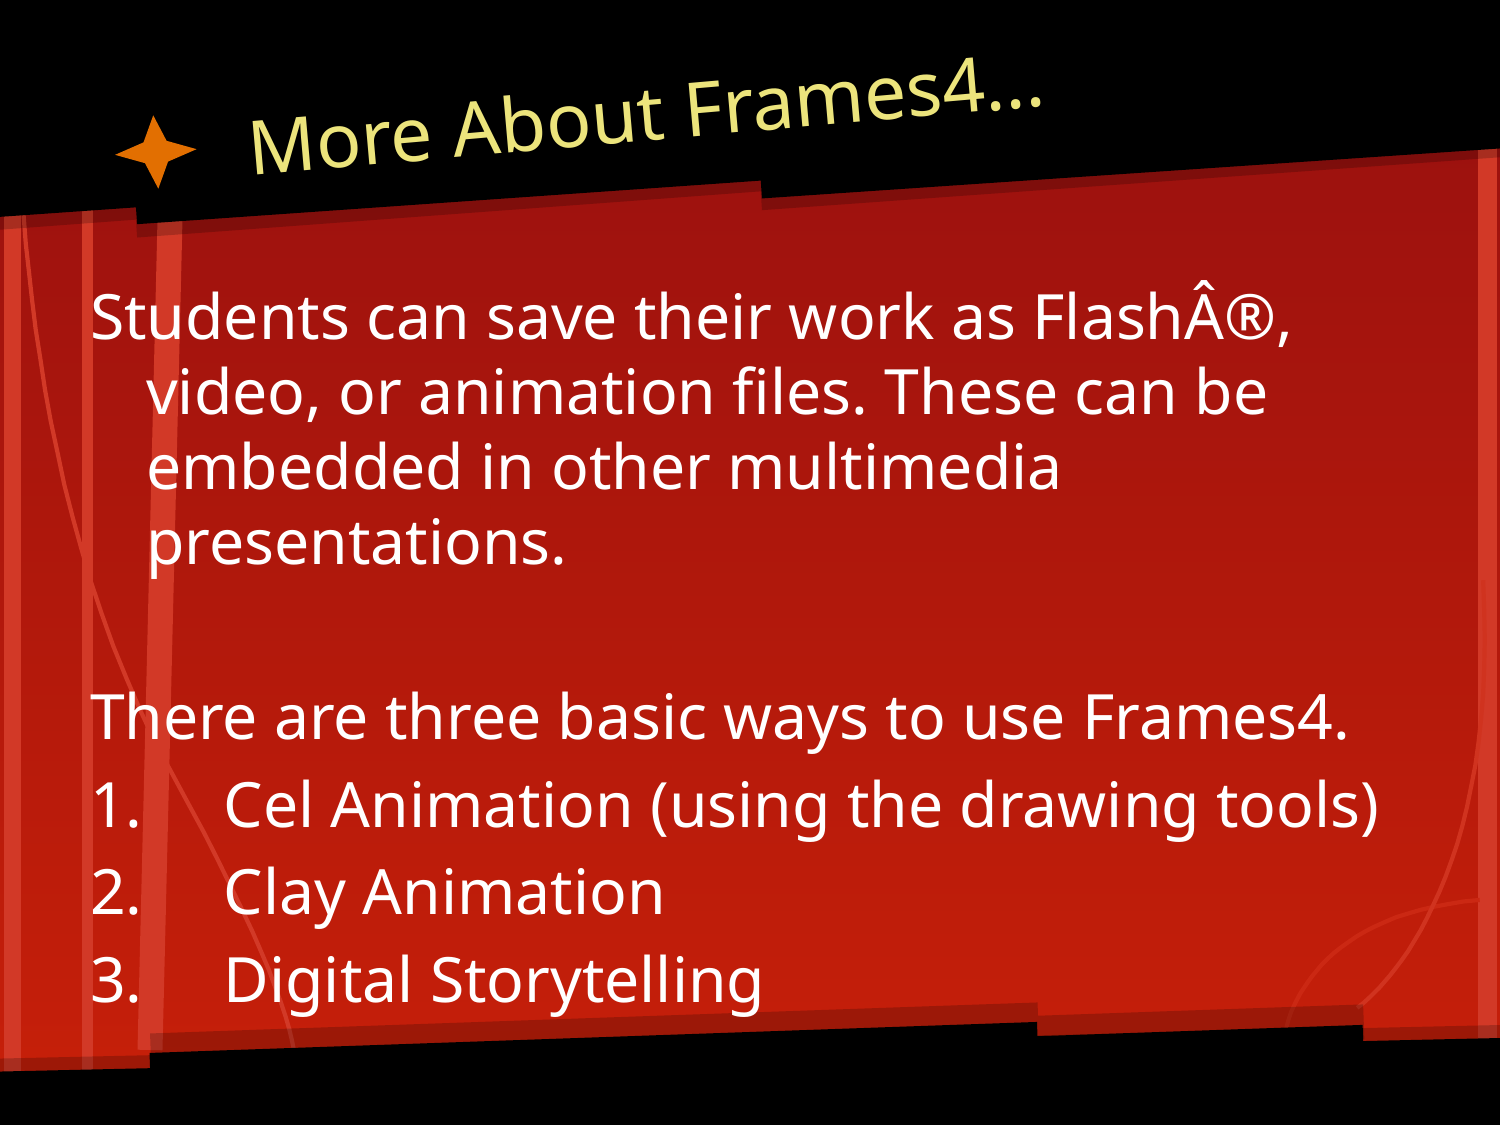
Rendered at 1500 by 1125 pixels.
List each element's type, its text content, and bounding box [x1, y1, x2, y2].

list Students can save their work as FlashÂ®, video, or animation files. These can be embedded in other multimedia presentations. There are three basic ways to use Frames4. 1. Cel Animation (using the drawing tools) 2. Clay Animation 3. Digital Storytelling [75, 262, 1425, 1118]
title More About Frames4... [186, 0, 1500, 259]
